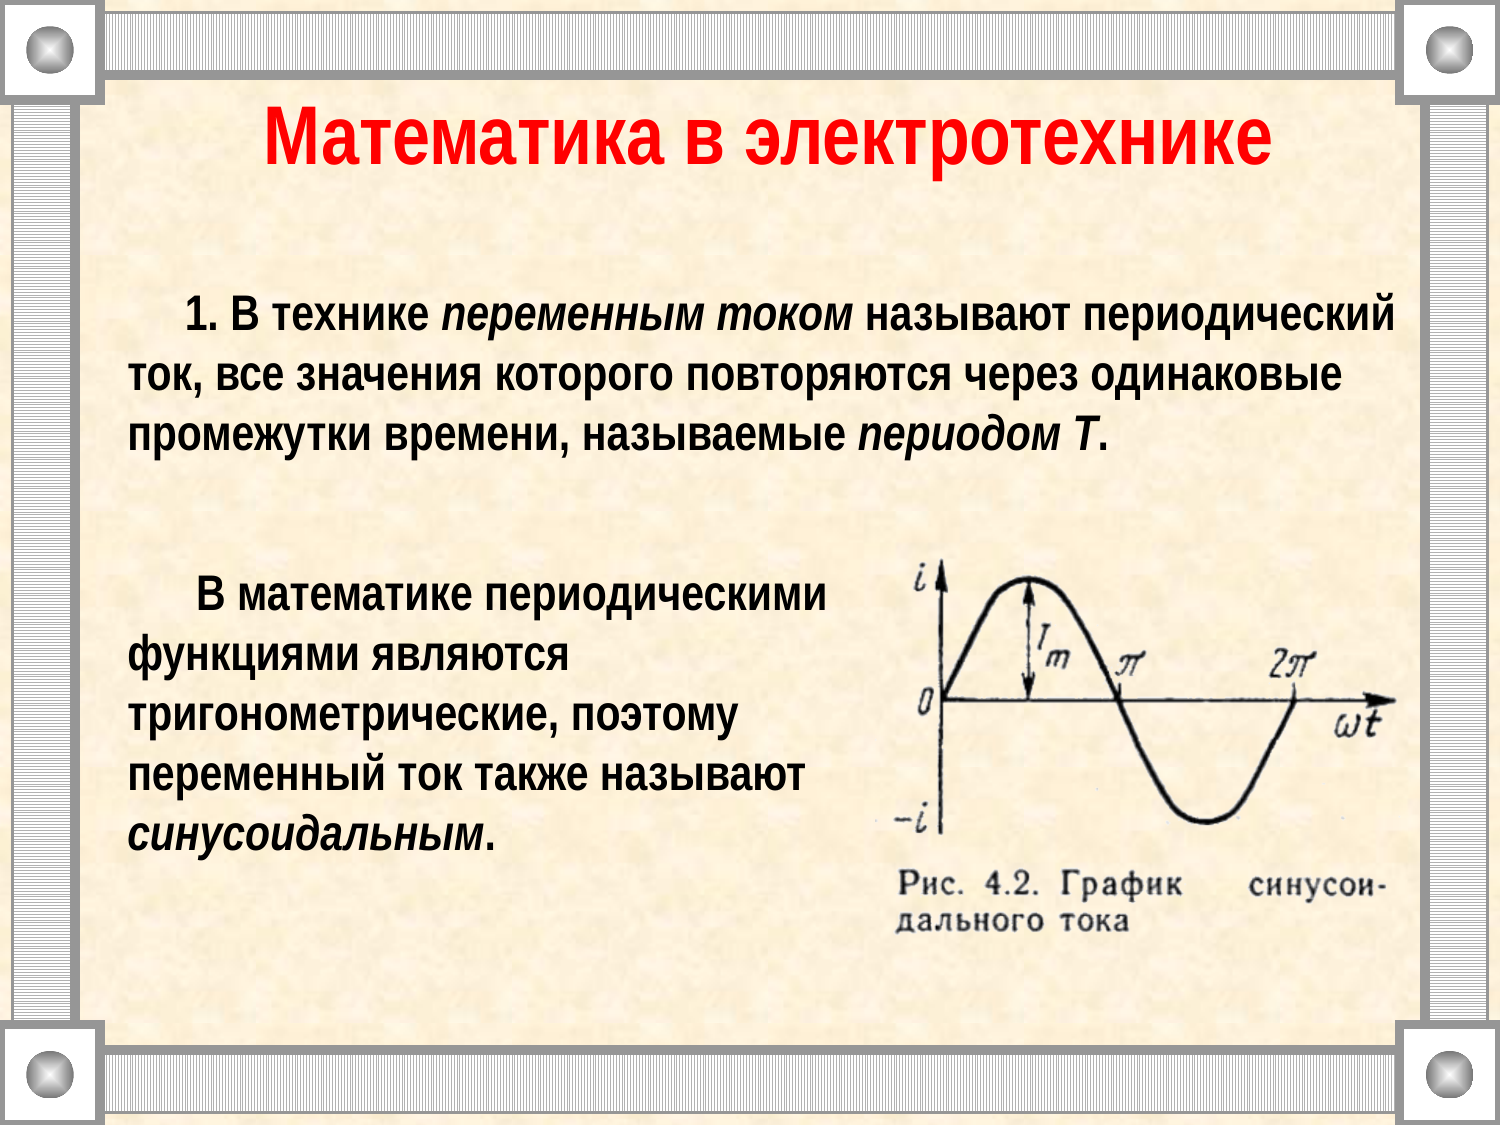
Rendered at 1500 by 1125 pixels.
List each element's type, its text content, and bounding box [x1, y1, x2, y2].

picture [105, 0, 1395, 11]
text_box 1. В технике переменным током называют периодический ток, все значения которого повторяются через одинаковые промежутки времени, называемые периодом Т. В математике периодическими функциями являются тригонометрические, поэтому переменный ток также называют синусоидальным. [112, 272, 1413, 948]
picture [105, 1114, 1395, 1125]
picture [80, 105, 1420, 1045]
picture [1489, 105, 1500, 1020]
title Математика в электротехнике [87, 74, 1451, 188]
picture [0, 105, 11, 1020]
